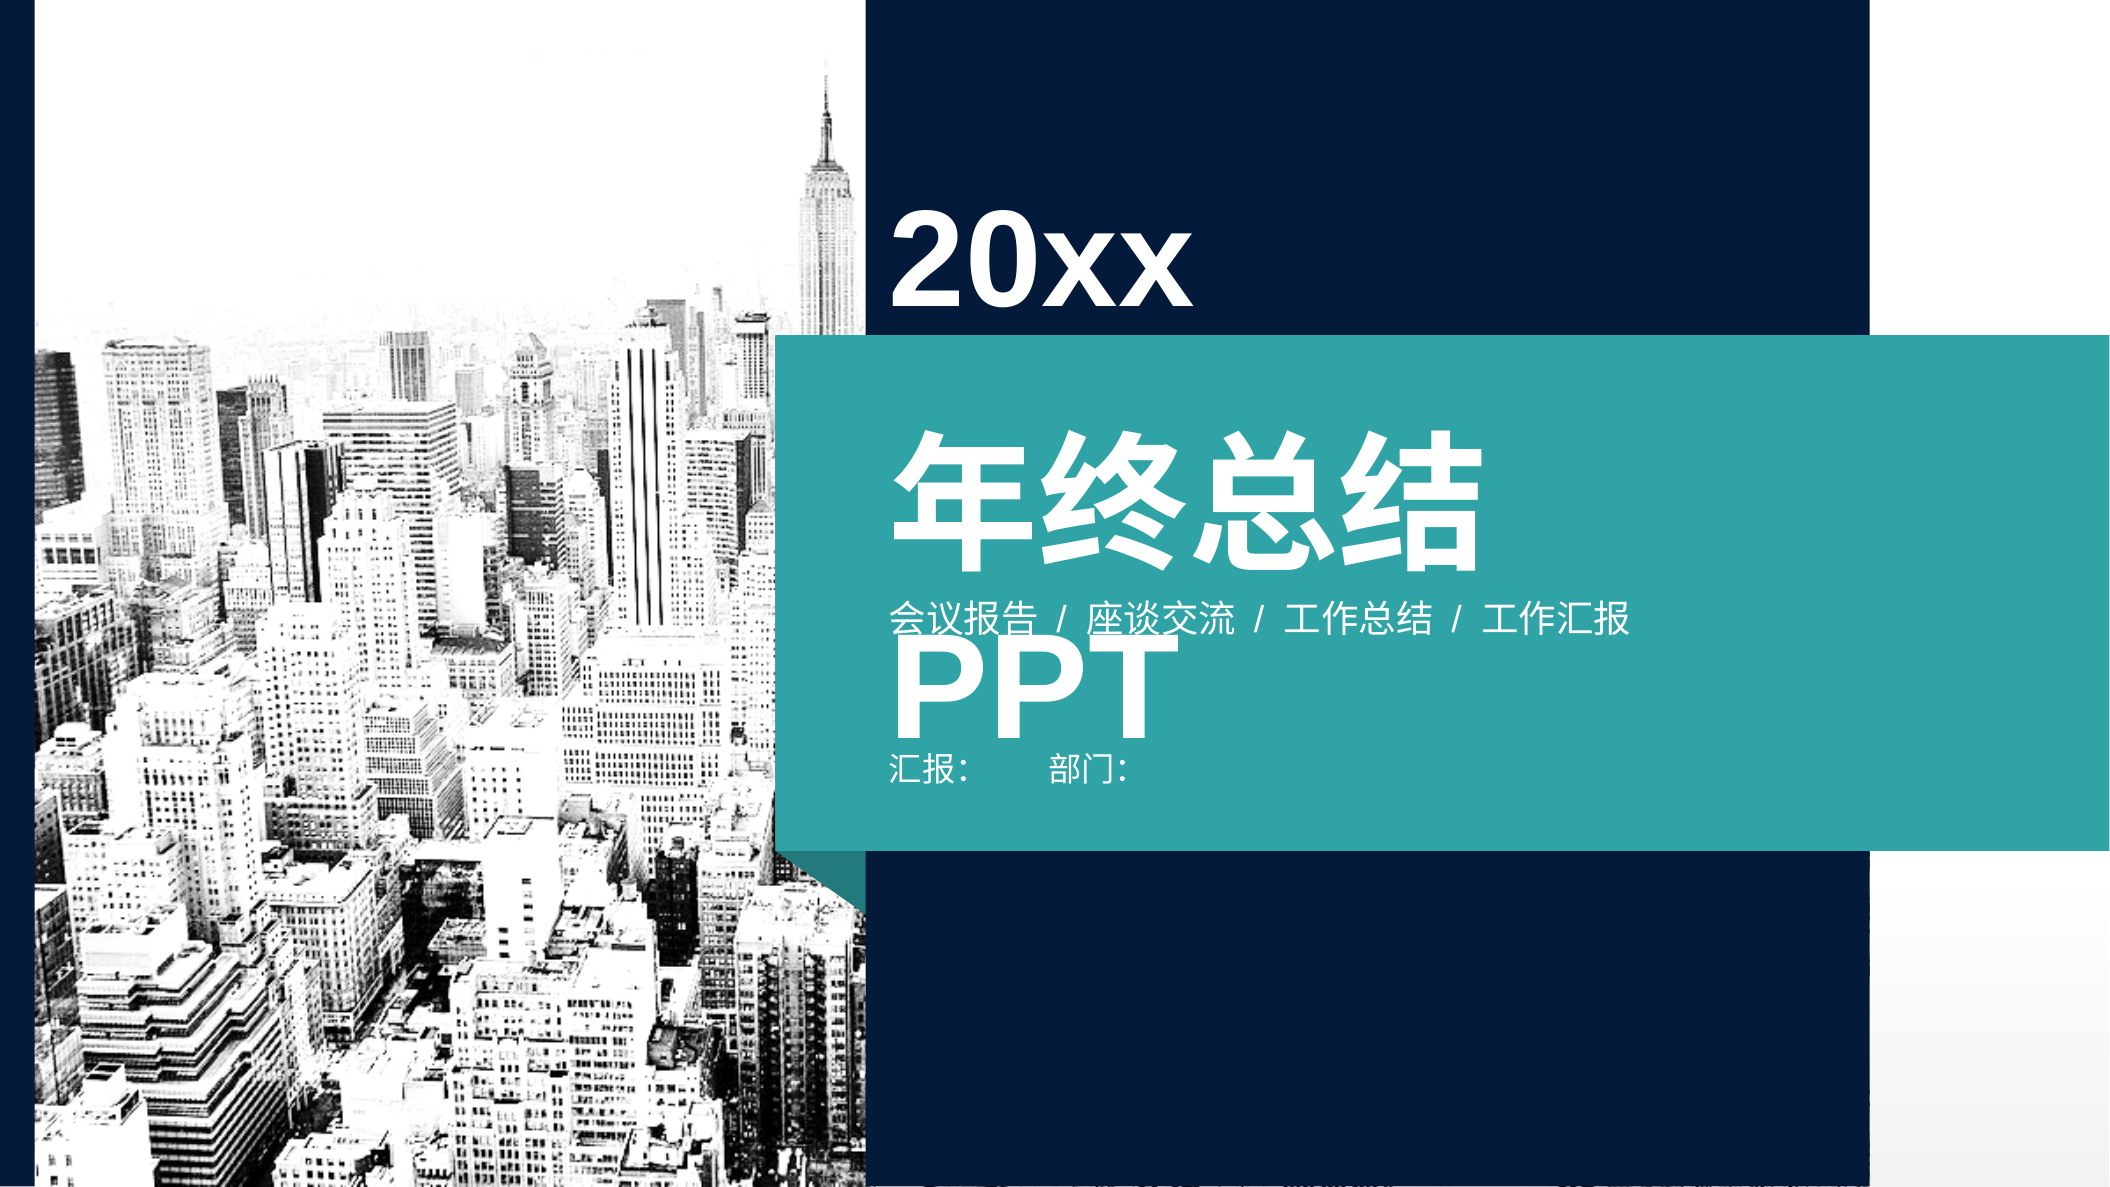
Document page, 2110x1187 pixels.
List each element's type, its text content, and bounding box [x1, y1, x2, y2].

text_box [865, 0, 1870, 335]
text_box [0, 0, 35, 1187]
text_box [865, 851, 1870, 1187]
text_box 20xx [888, 168, 1310, 334]
text_box [775, 335, 2110, 851]
text_box [775, 851, 865, 914]
text_box [35, 0, 865, 1187]
text_box 年终总结PPT [888, 408, 1791, 769]
text_box 汇报： 部门： [888, 747, 1563, 788]
